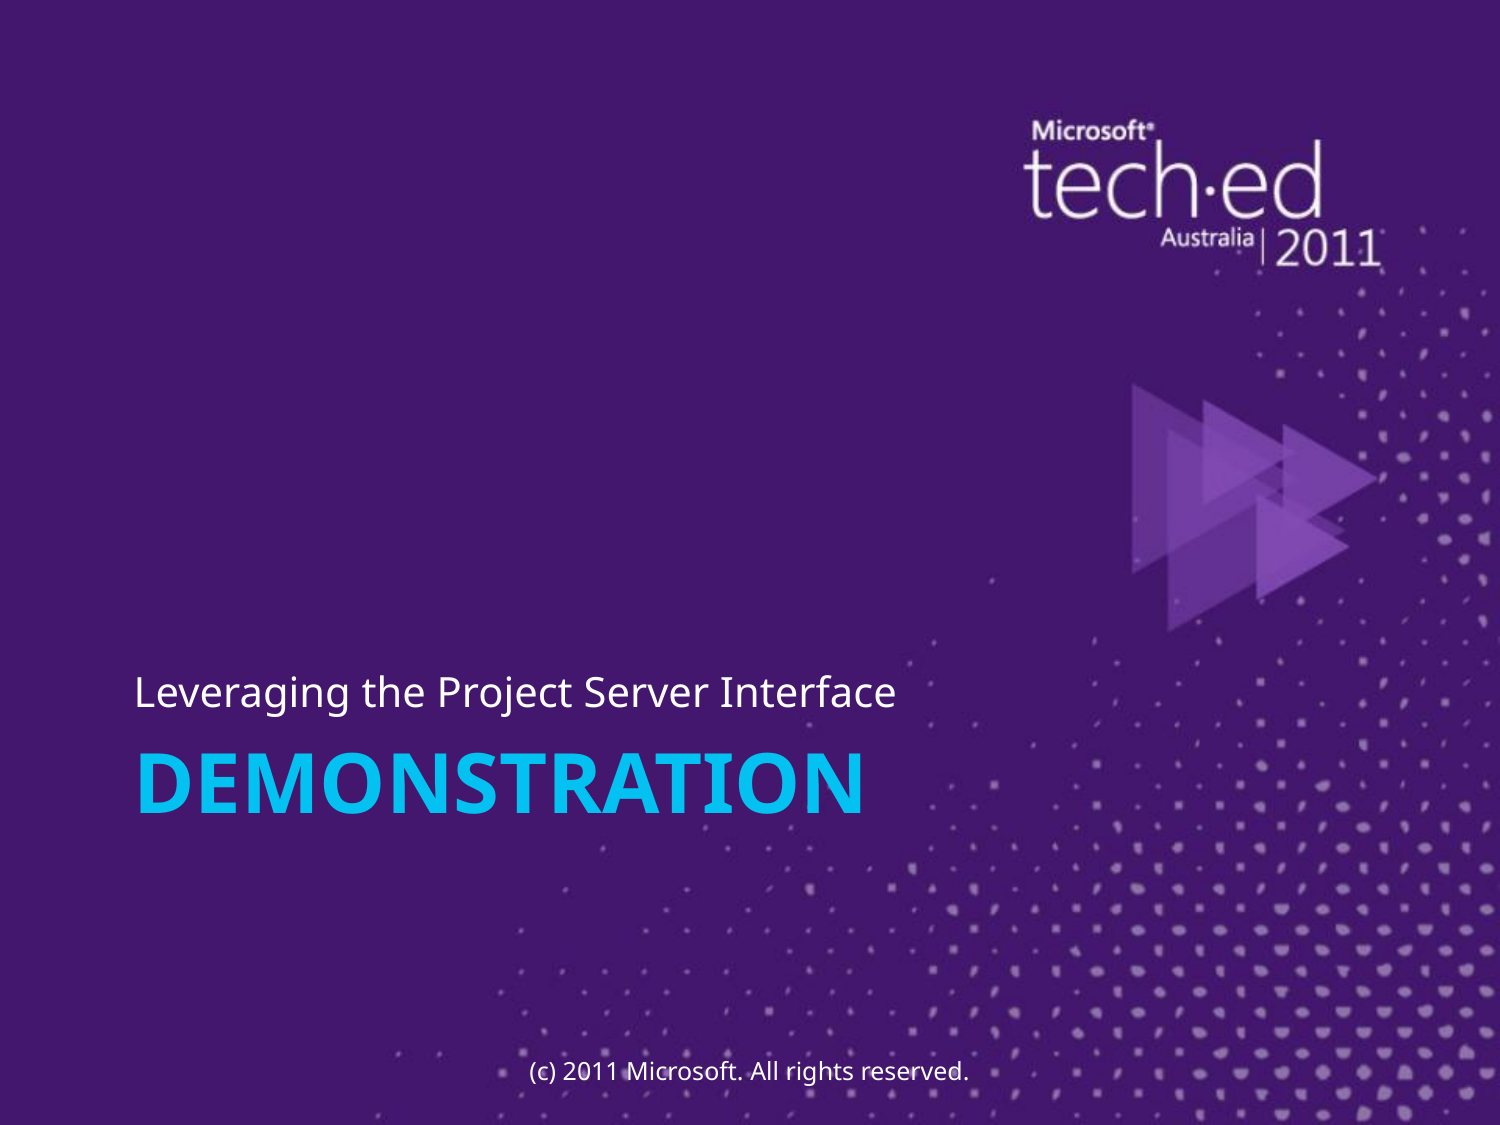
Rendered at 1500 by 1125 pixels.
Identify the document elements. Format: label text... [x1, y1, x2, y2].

picture [0, 0, 1500, 1125]
title Demonstration [118, 723, 1394, 947]
footer (c) 2011 Microsoft. All rights reserved. [512, 1042, 988, 1103]
list Leveraging the Project Server Interface [118, 476, 1394, 723]
